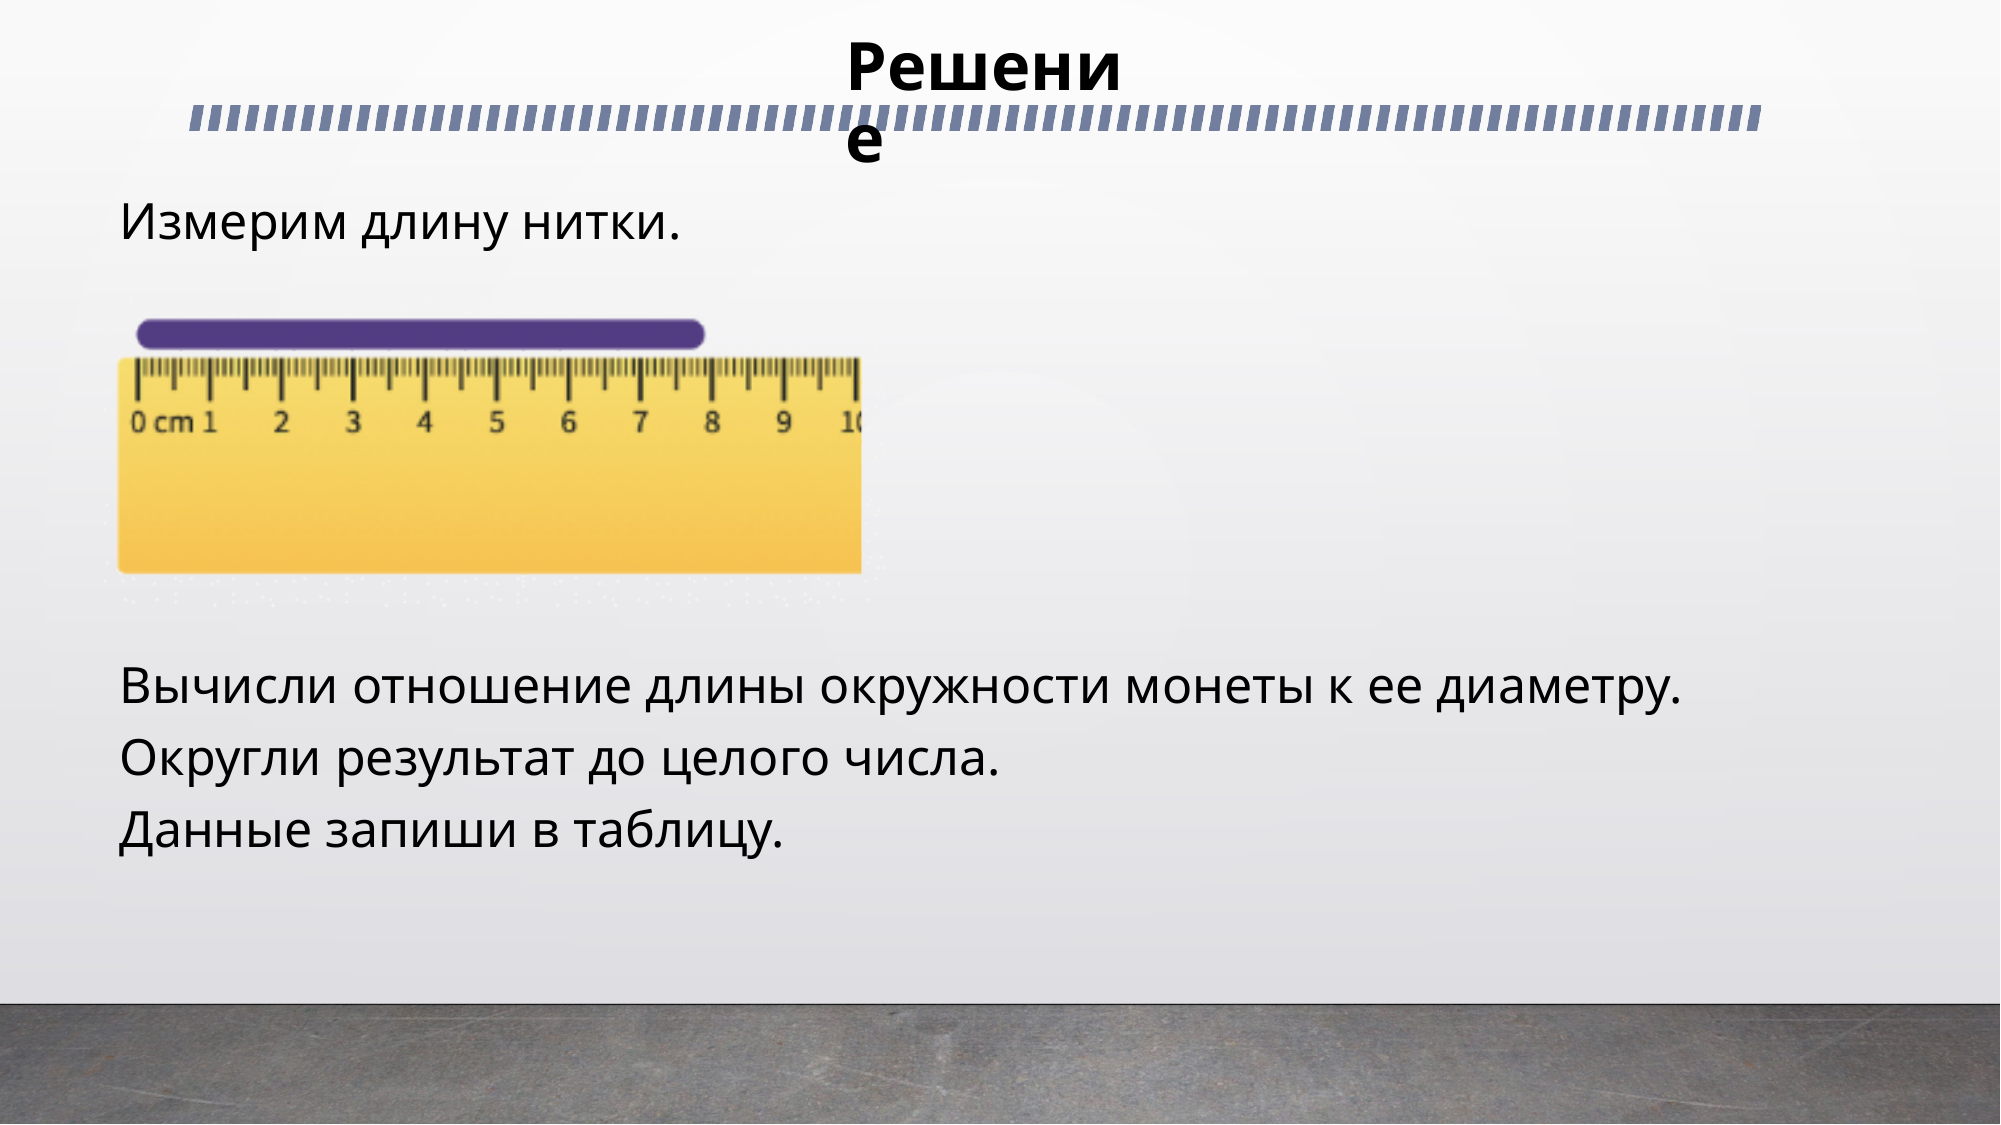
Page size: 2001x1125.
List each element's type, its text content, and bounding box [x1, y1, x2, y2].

picture [104, 296, 889, 607]
picture [0, 1004, 2000, 1124]
title Решение [830, 24, 1141, 198]
list Измерим длину нитки. Вычисли отношение длины окружности монеты к ее диаметру. Округли результат до целого числа. Данные запиши в таблицу. [104, 169, 1884, 916]
